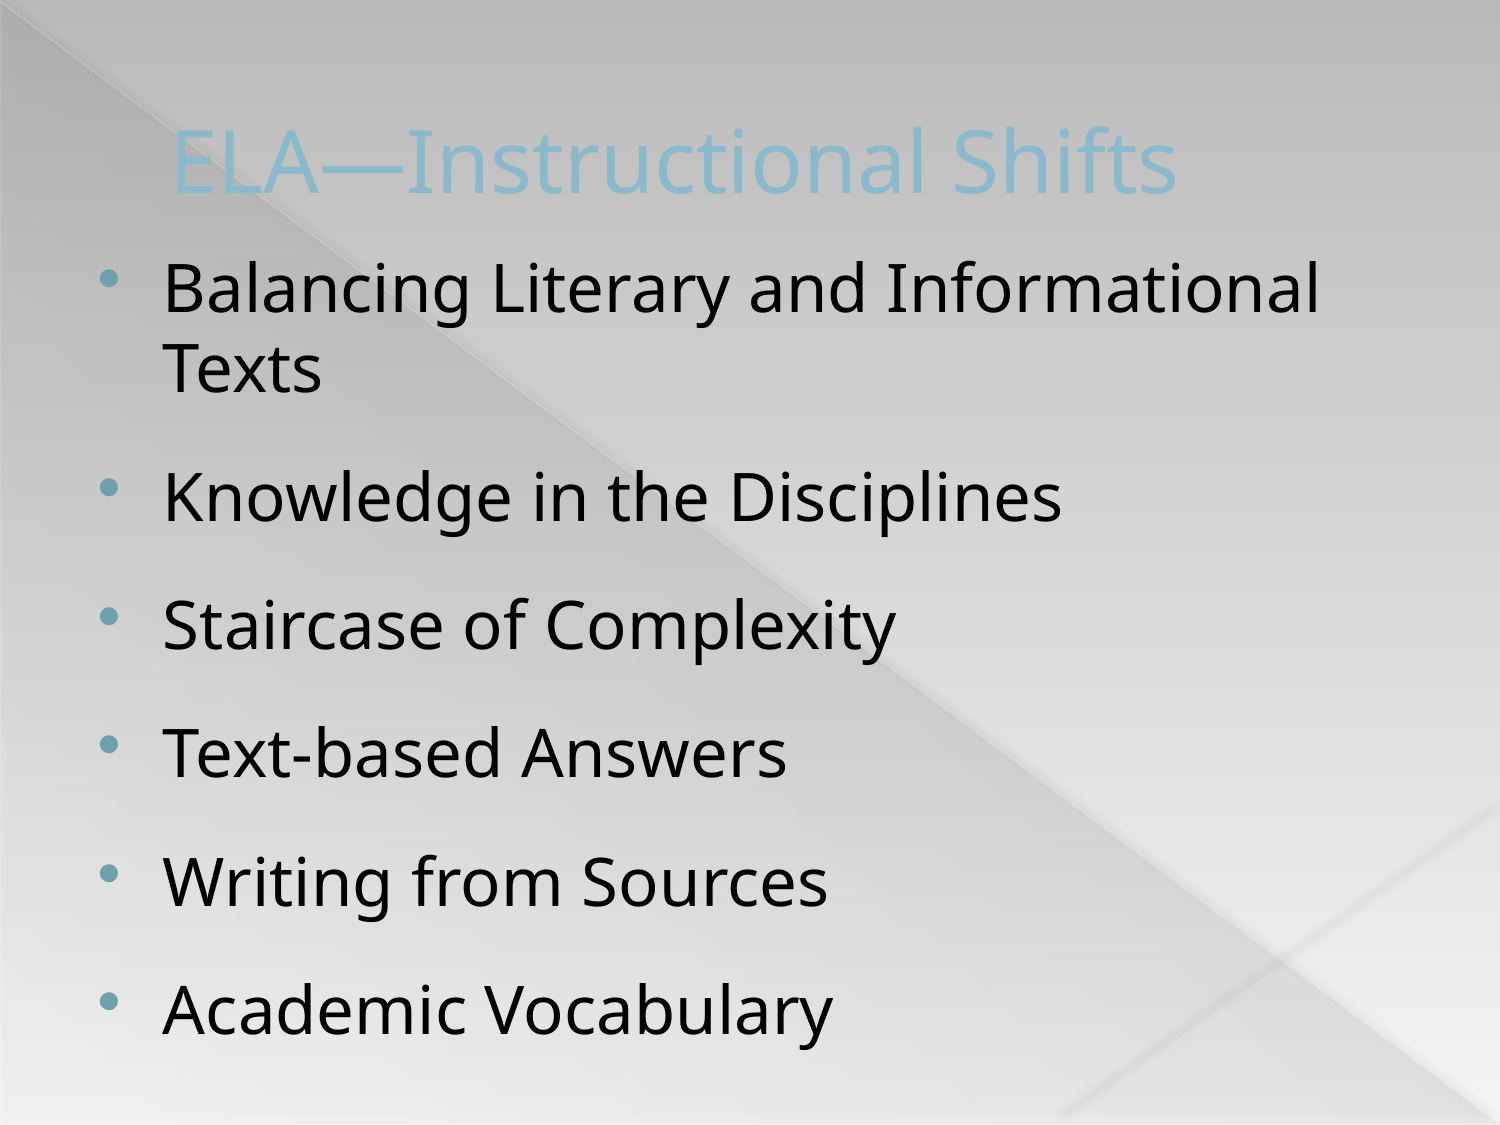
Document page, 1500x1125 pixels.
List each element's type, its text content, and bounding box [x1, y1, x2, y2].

title ELA—Instructional Shifts [75, 43, 1425, 237]
list Balancing Literary and Informational Texts Knowledge in the Disciplines Staircase of Complexity Text-based Answers Writing from Sources Academic Vocabulary [75, 237, 1425, 1059]
